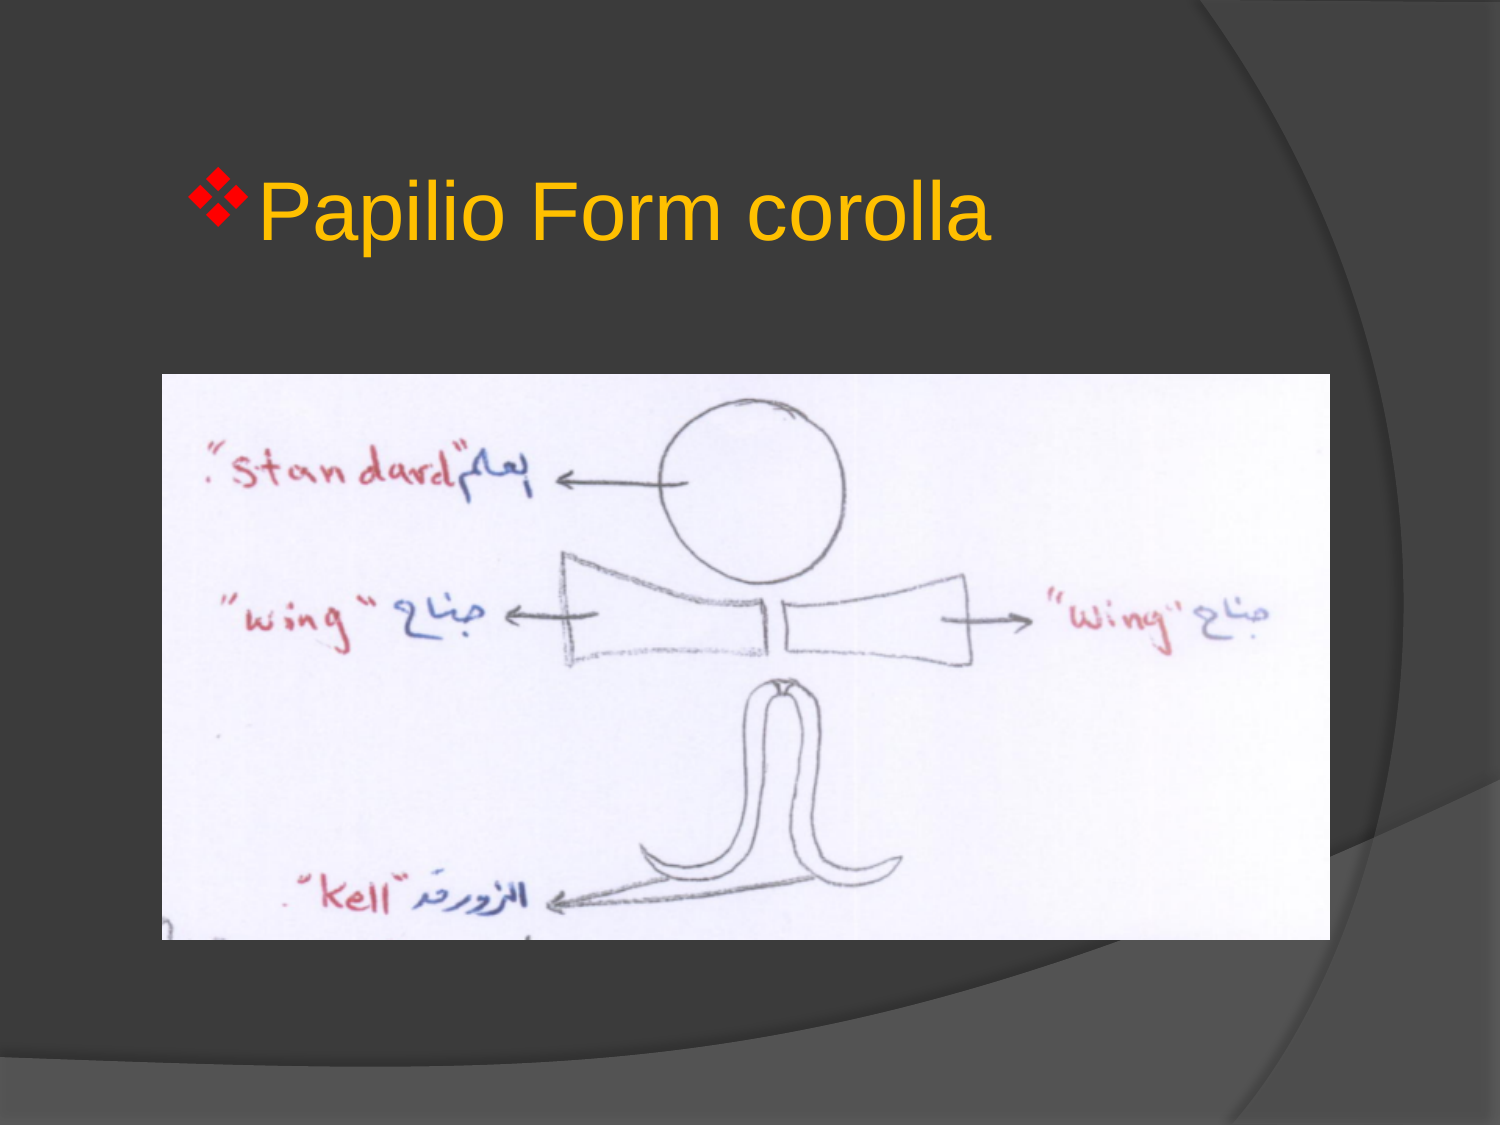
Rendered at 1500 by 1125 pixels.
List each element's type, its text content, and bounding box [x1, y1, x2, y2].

text_box Papilio Form corolla [166, 149, 1008, 265]
picture [162, 374, 1331, 941]
